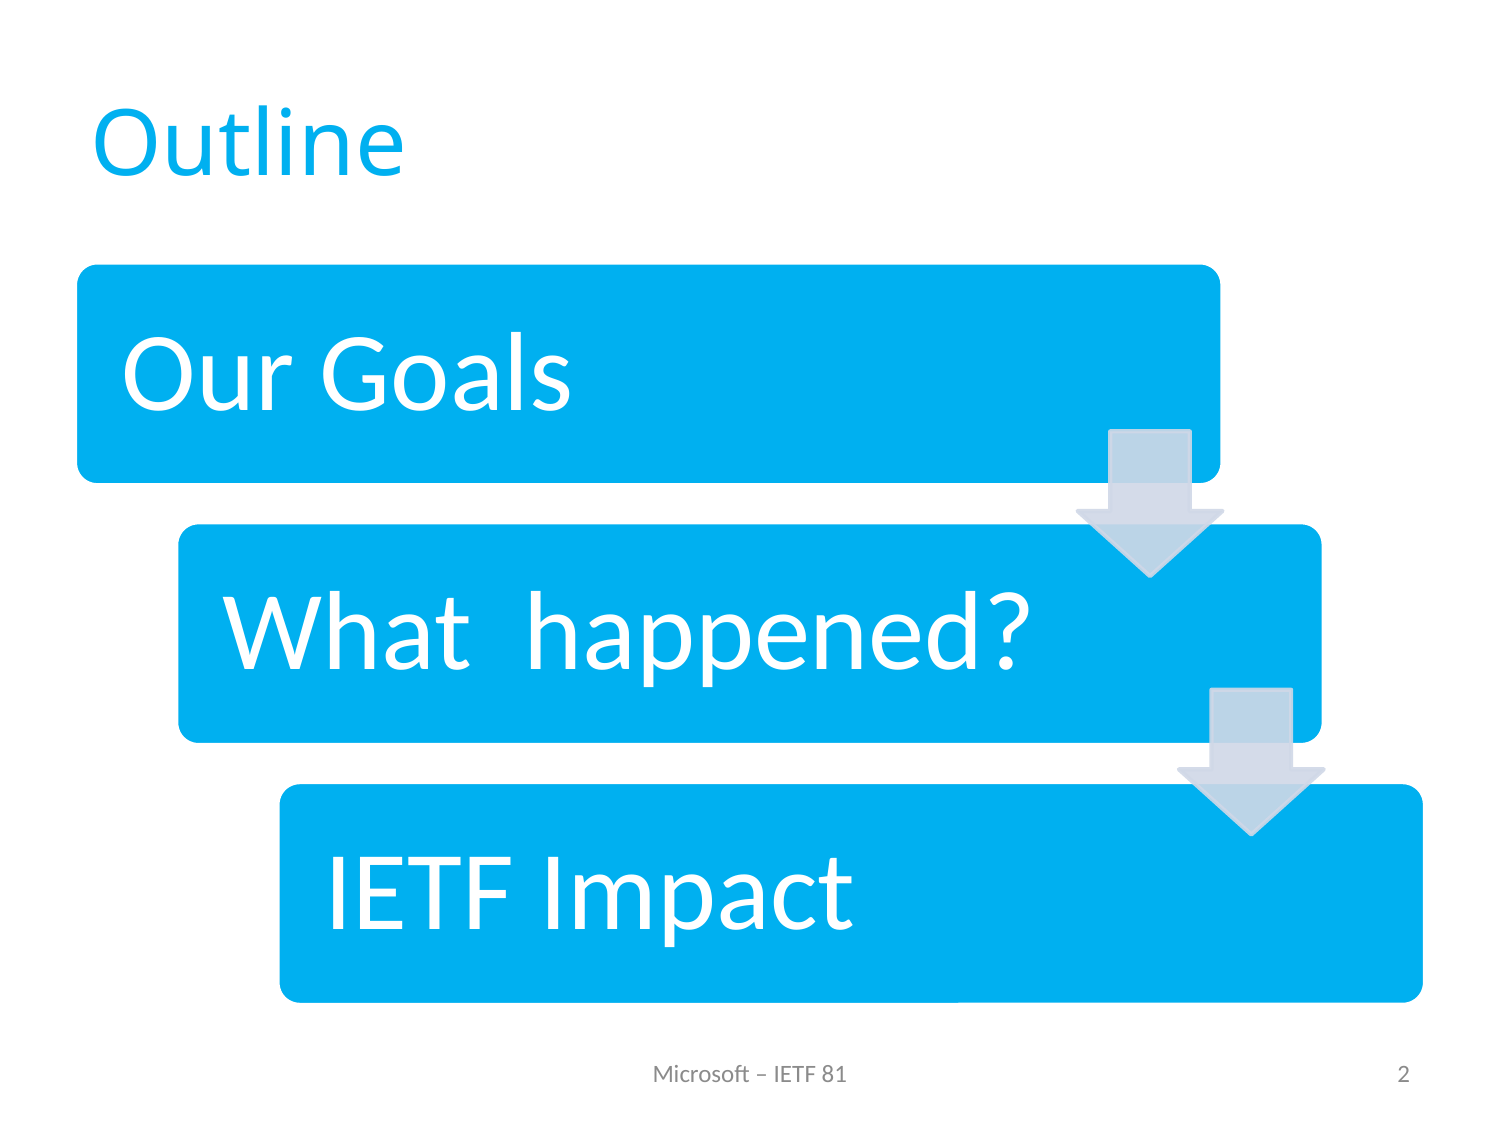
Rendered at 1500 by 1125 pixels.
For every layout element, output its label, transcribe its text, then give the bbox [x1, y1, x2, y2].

title Outline [75, 45, 1425, 233]
footer Microsoft – IETF 81 [512, 1042, 988, 1103]
slide_number 2 [1074, 1042, 1425, 1103]
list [74, 262, 1426, 1006]
